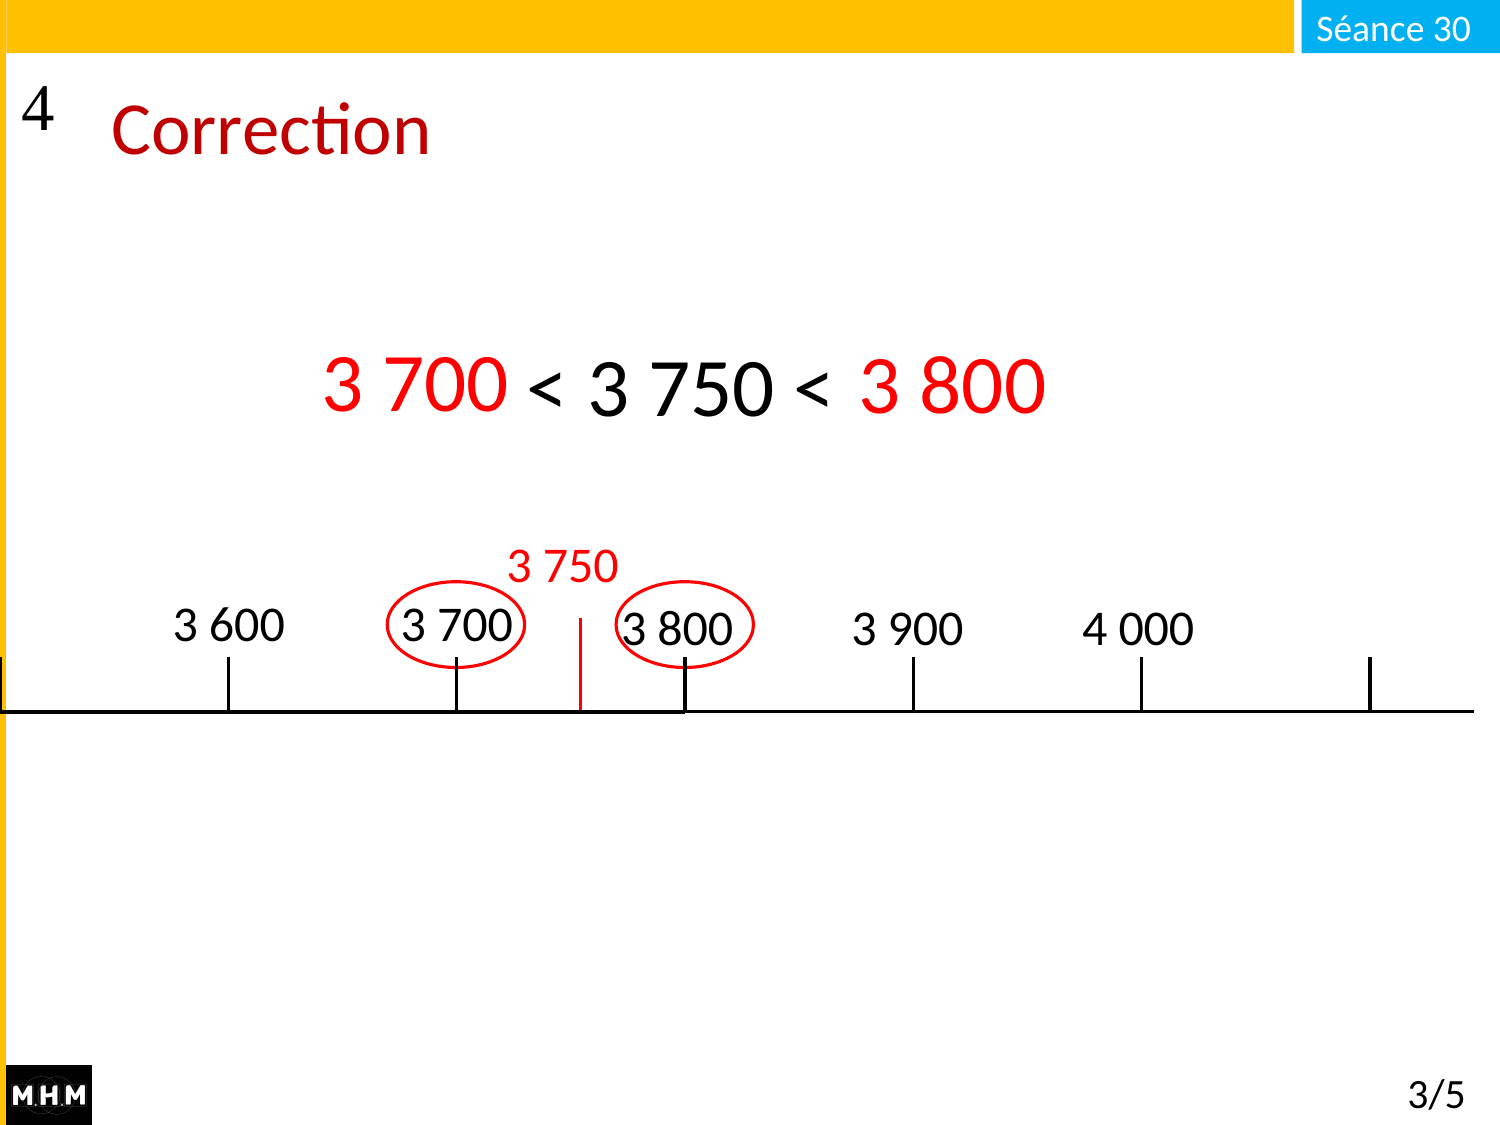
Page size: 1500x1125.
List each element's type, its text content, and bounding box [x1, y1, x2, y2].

title Correction [96, 60, 1391, 200]
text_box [0, 583, 1474, 713]
picture [6, 1065, 92, 1125]
list 3/5 [1373, 1064, 1500, 1125]
text_box … < 3 750 < … [435, 326, 1072, 441]
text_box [491, 525, 670, 583]
text_box 3 800 [844, 322, 1072, 438]
text_box 3 700 [306, 321, 525, 436]
